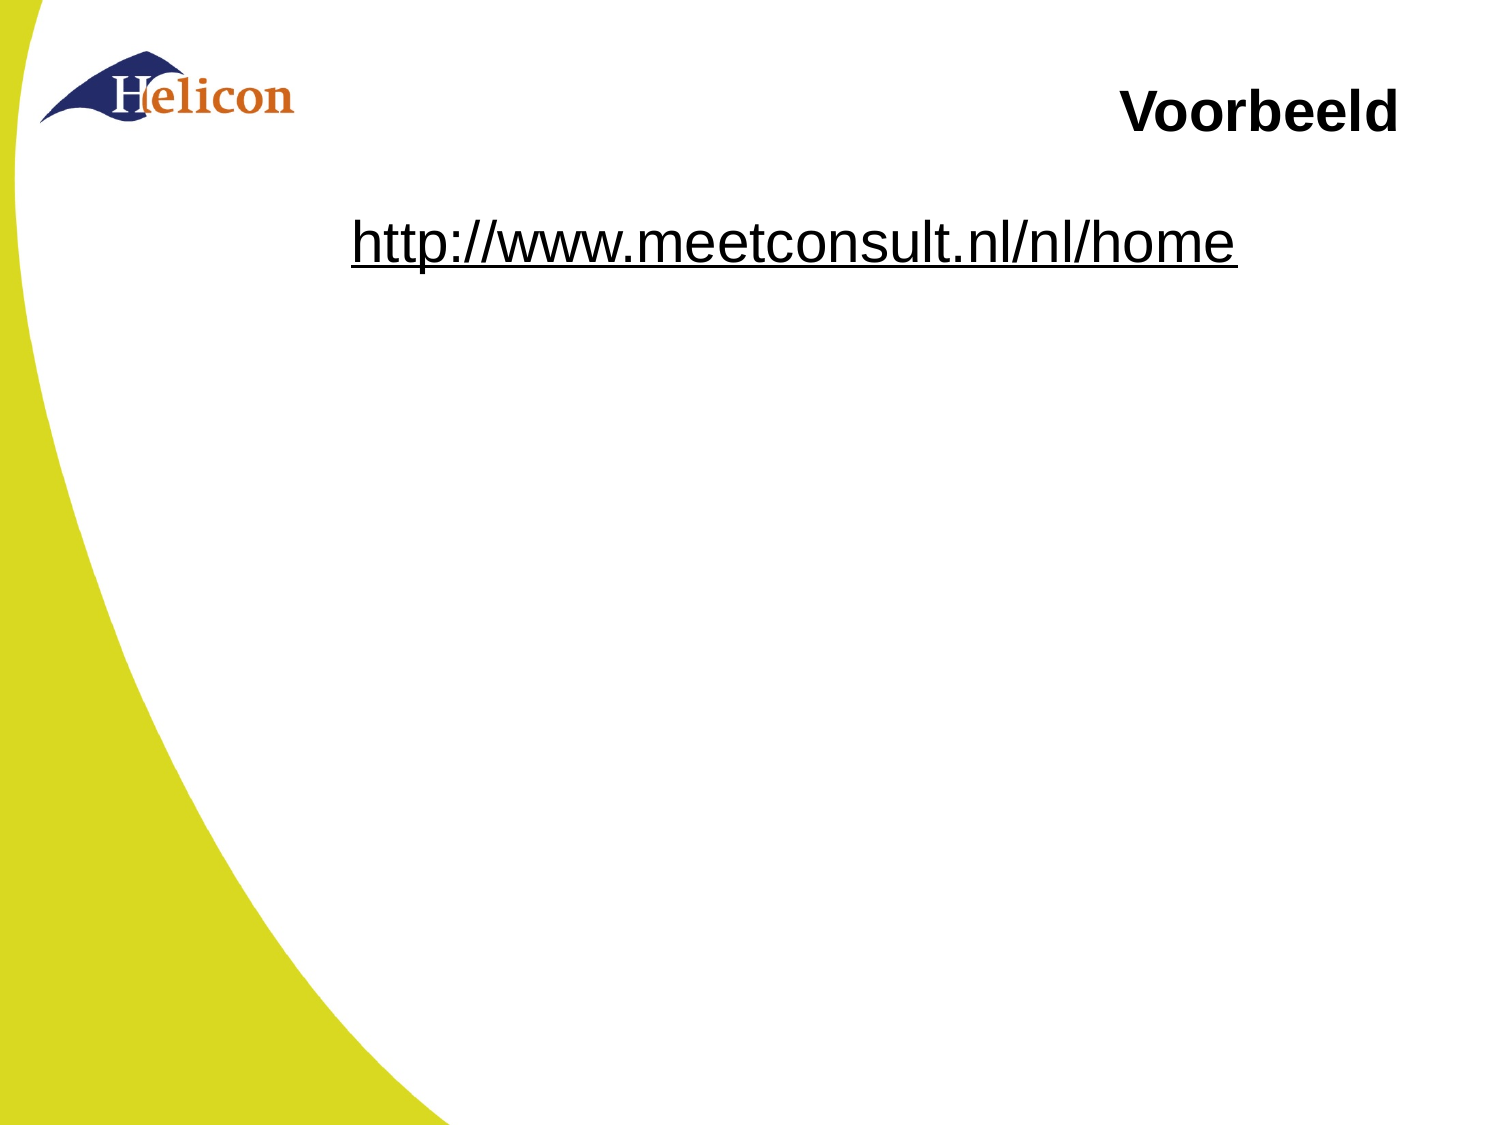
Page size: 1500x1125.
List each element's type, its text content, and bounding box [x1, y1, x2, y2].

list http://www.meetconsult.nl/nl/home [336, 196, 1425, 1005]
title Voorbeeld [324, 54, 1415, 161]
picture [0, 0, 1500, 1125]
